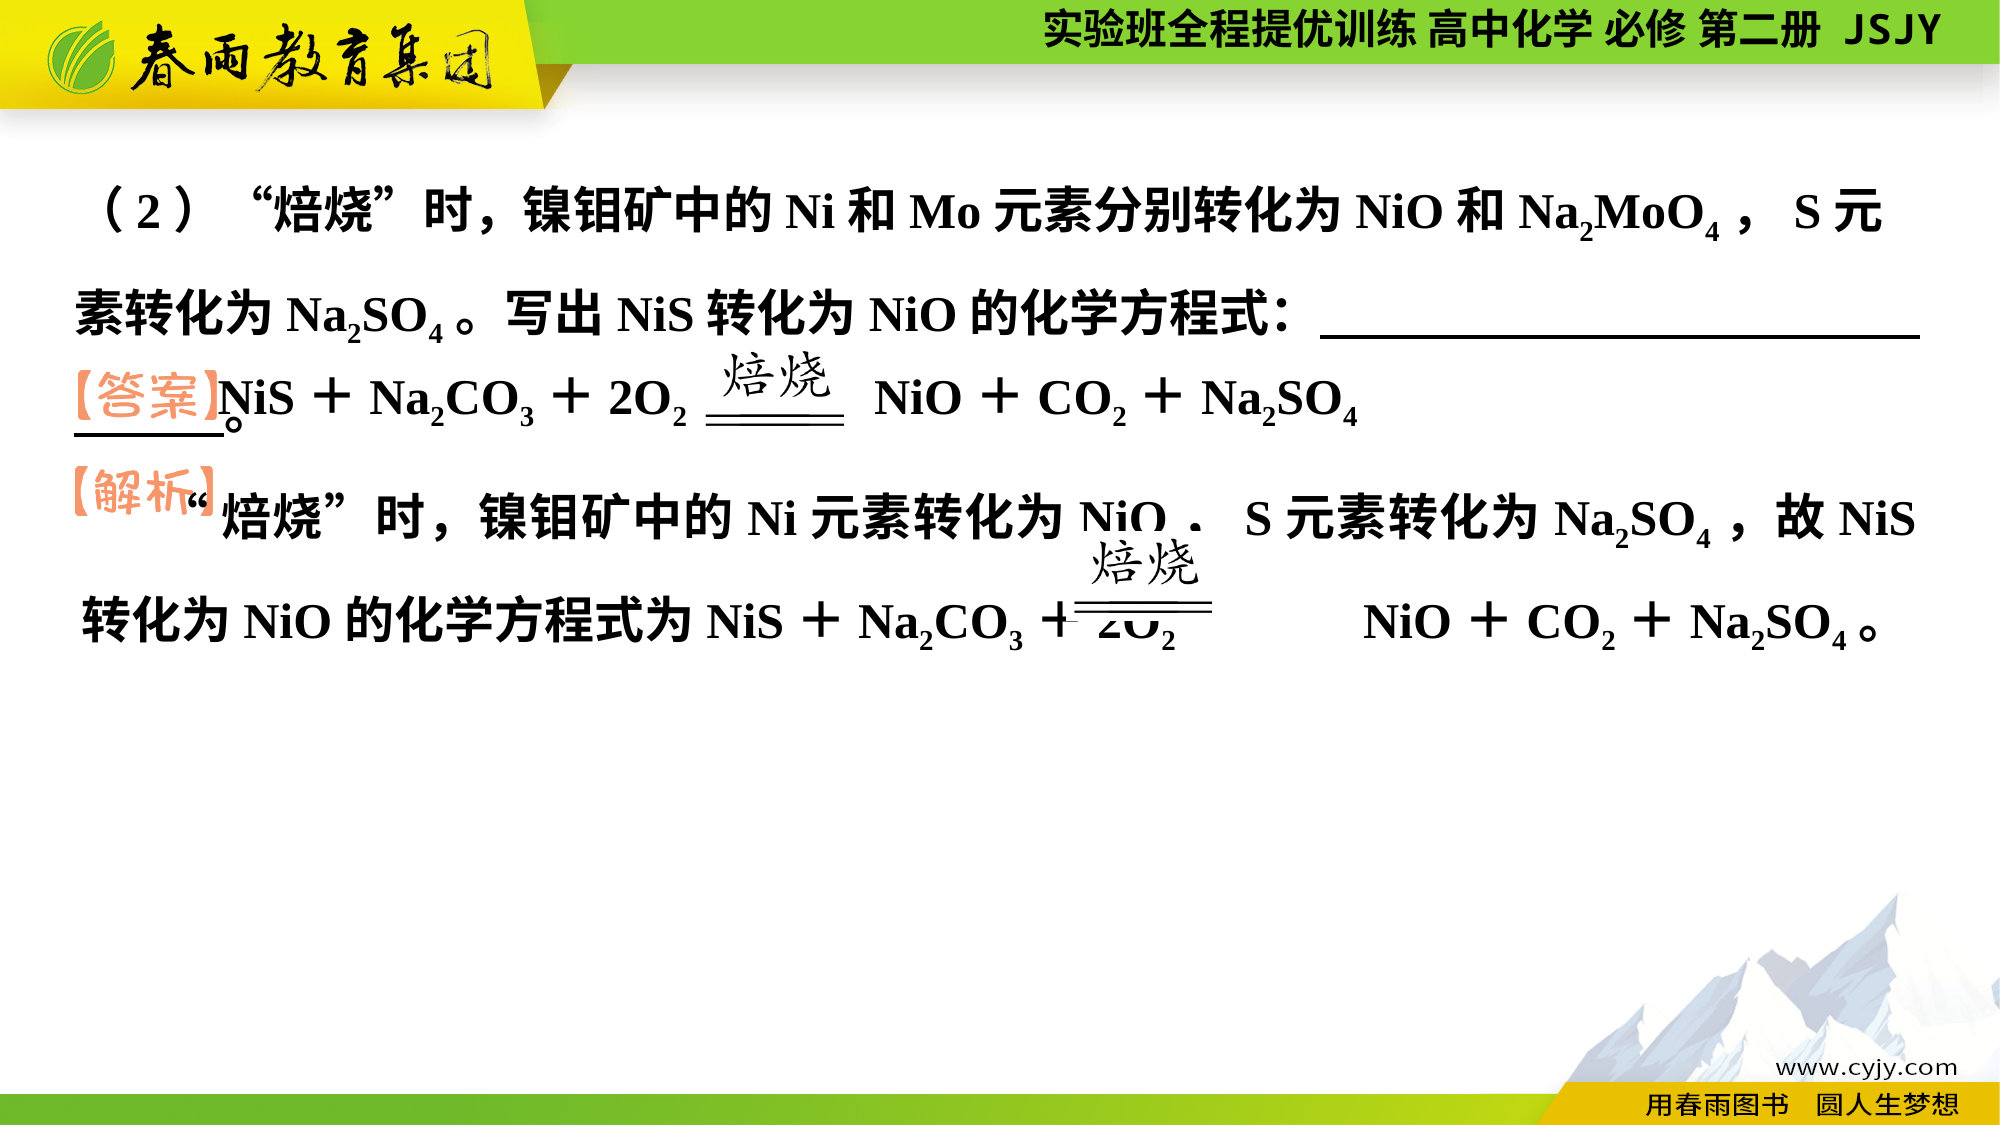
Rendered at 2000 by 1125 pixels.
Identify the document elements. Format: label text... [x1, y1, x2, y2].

list （2）“焙烧”时，镍钼矿中的Ni和Mo元素分别转化为NiO和Na2MoO4，S元素转化为Na2SO4。写出NiS转化为NiO的化学方程式： 。 [59, 137, 1944, 323]
text_box “焙烧”时，镍钼矿中的Ni元素转化为NiO，S元素转化为Na2SO4，故NiS转化为NiO的化学方程式为NiS＋Na2CO3＋2O2 NiO＋CO2＋Na2SO4。 [66, 444, 1944, 664]
text_box NiS＋Na2CO3＋2O2 NiO＋CO2＋Na2SO4 [852, 356, 1435, 440]
text_box NiS＋Na2CO3＋2O2 NiO＋CO2＋Na2SO4 [202, 356, 694, 440]
picture [0, 0, 2000, 1125]
